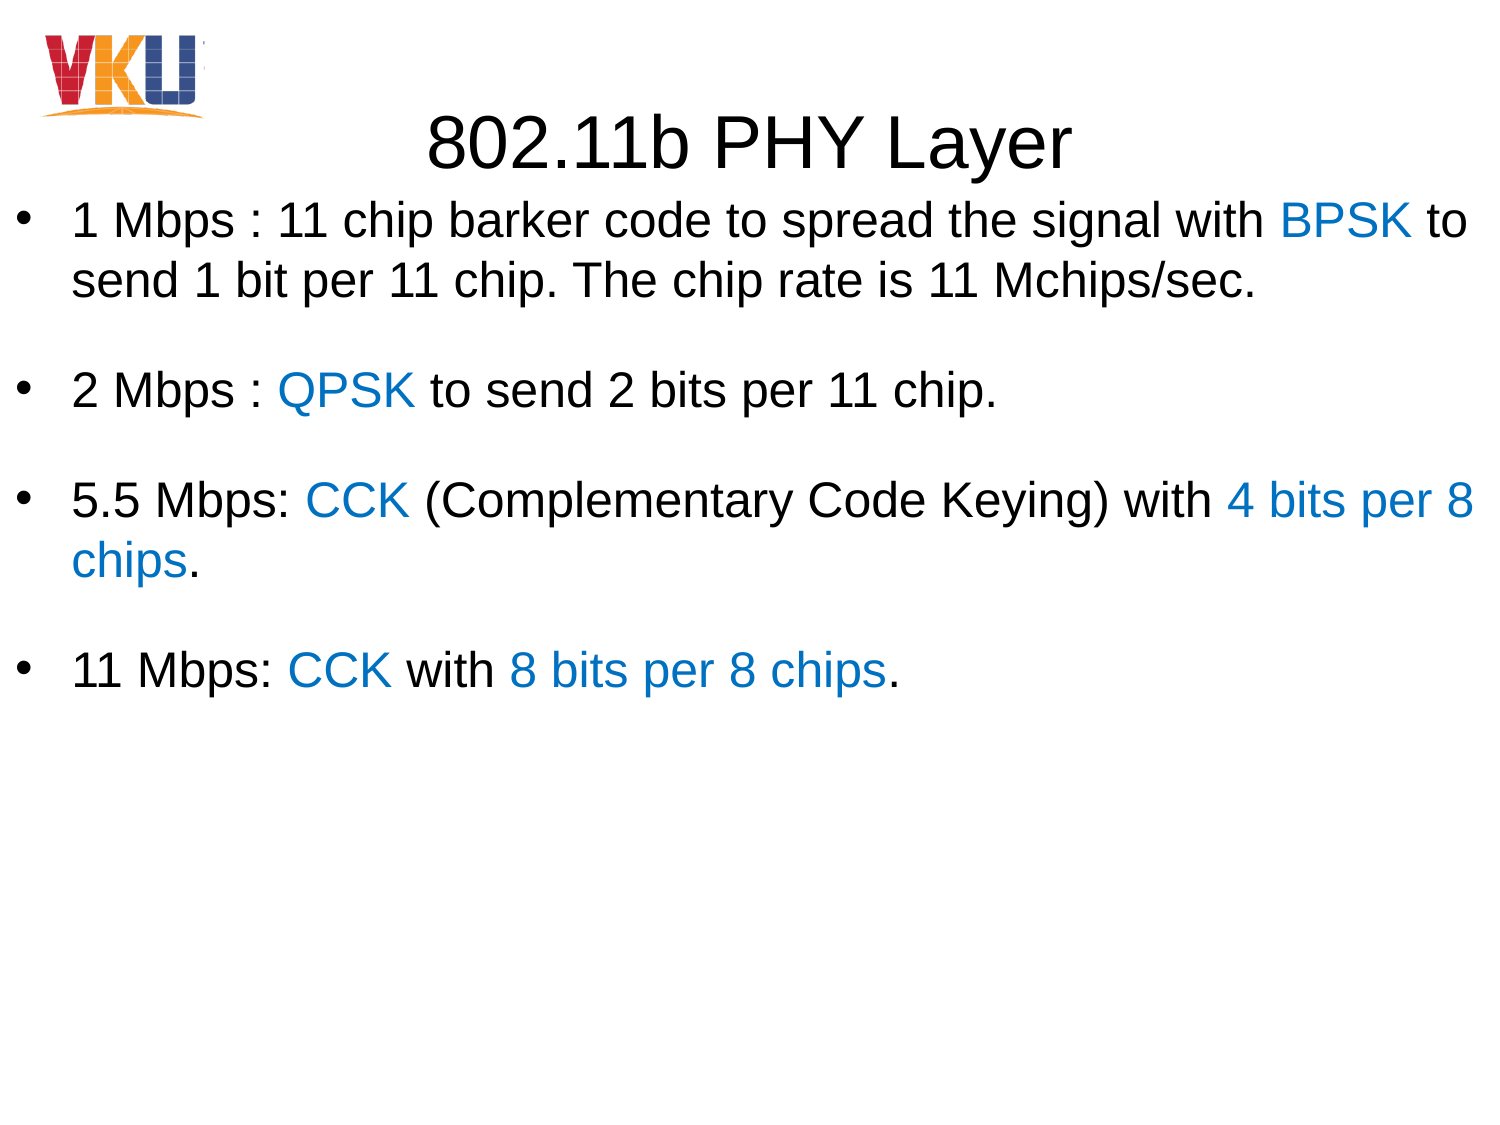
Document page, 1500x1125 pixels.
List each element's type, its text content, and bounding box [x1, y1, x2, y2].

list 1 Mbps : 11 chip barker code to spread the signal with BPSK to send 1 bit per 11 chip. The chip rate is 11 Mchips/sec. 2 Mbps : QPSK to send 2 bits per 11 chip. 5.5 Mbps: CCK (Complementary Code Keying) with 4 bits per 8 chips. 11 Mbps: CCK with 8 bits per 8 chips. [0, 179, 1500, 1075]
title 802.11b PHY Layer [75, 45, 1425, 179]
picture [30, 21, 211, 129]
